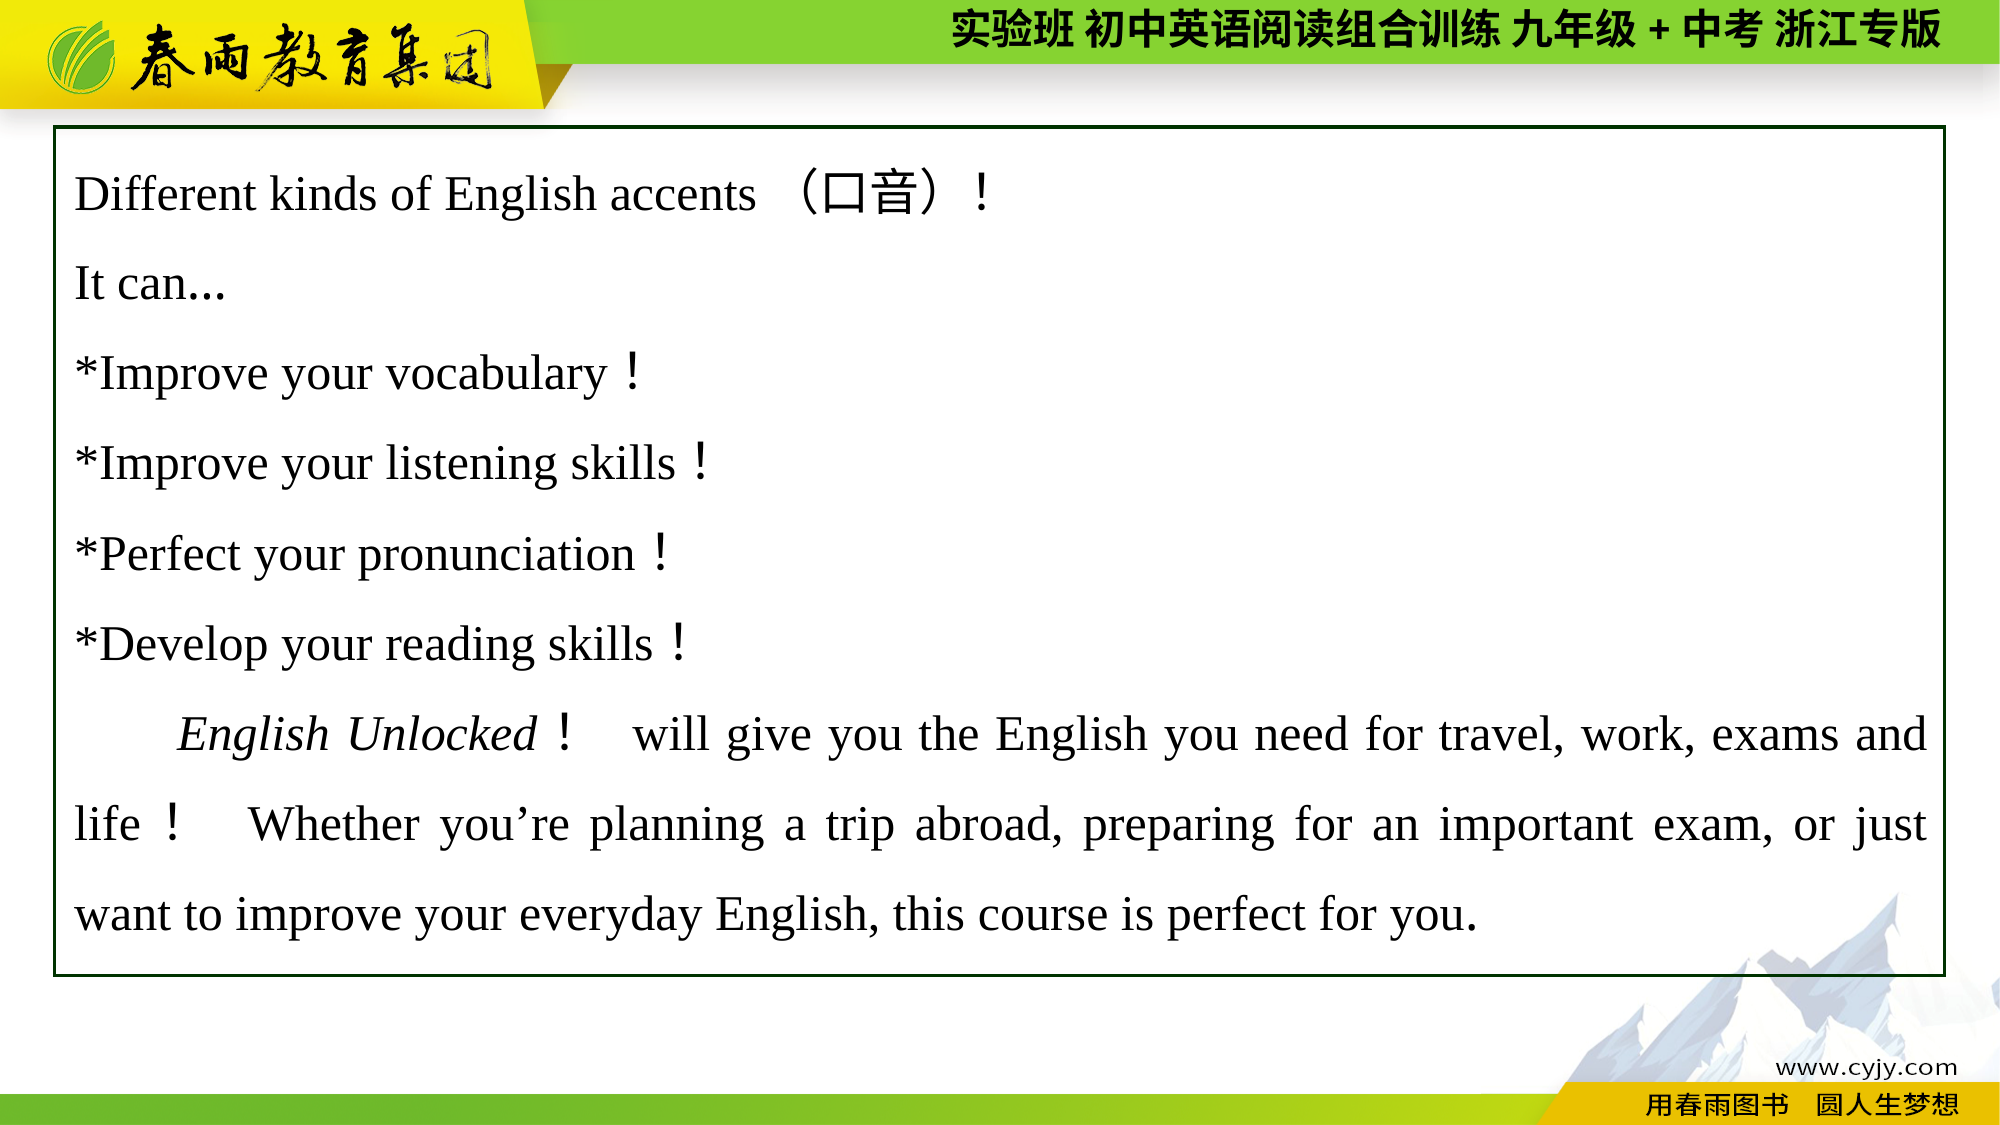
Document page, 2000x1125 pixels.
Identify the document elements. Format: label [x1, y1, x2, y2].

picture [0, 0, 2000, 1125]
list [59, 122, 1944, 126]
text_box [54, 126, 1945, 976]
